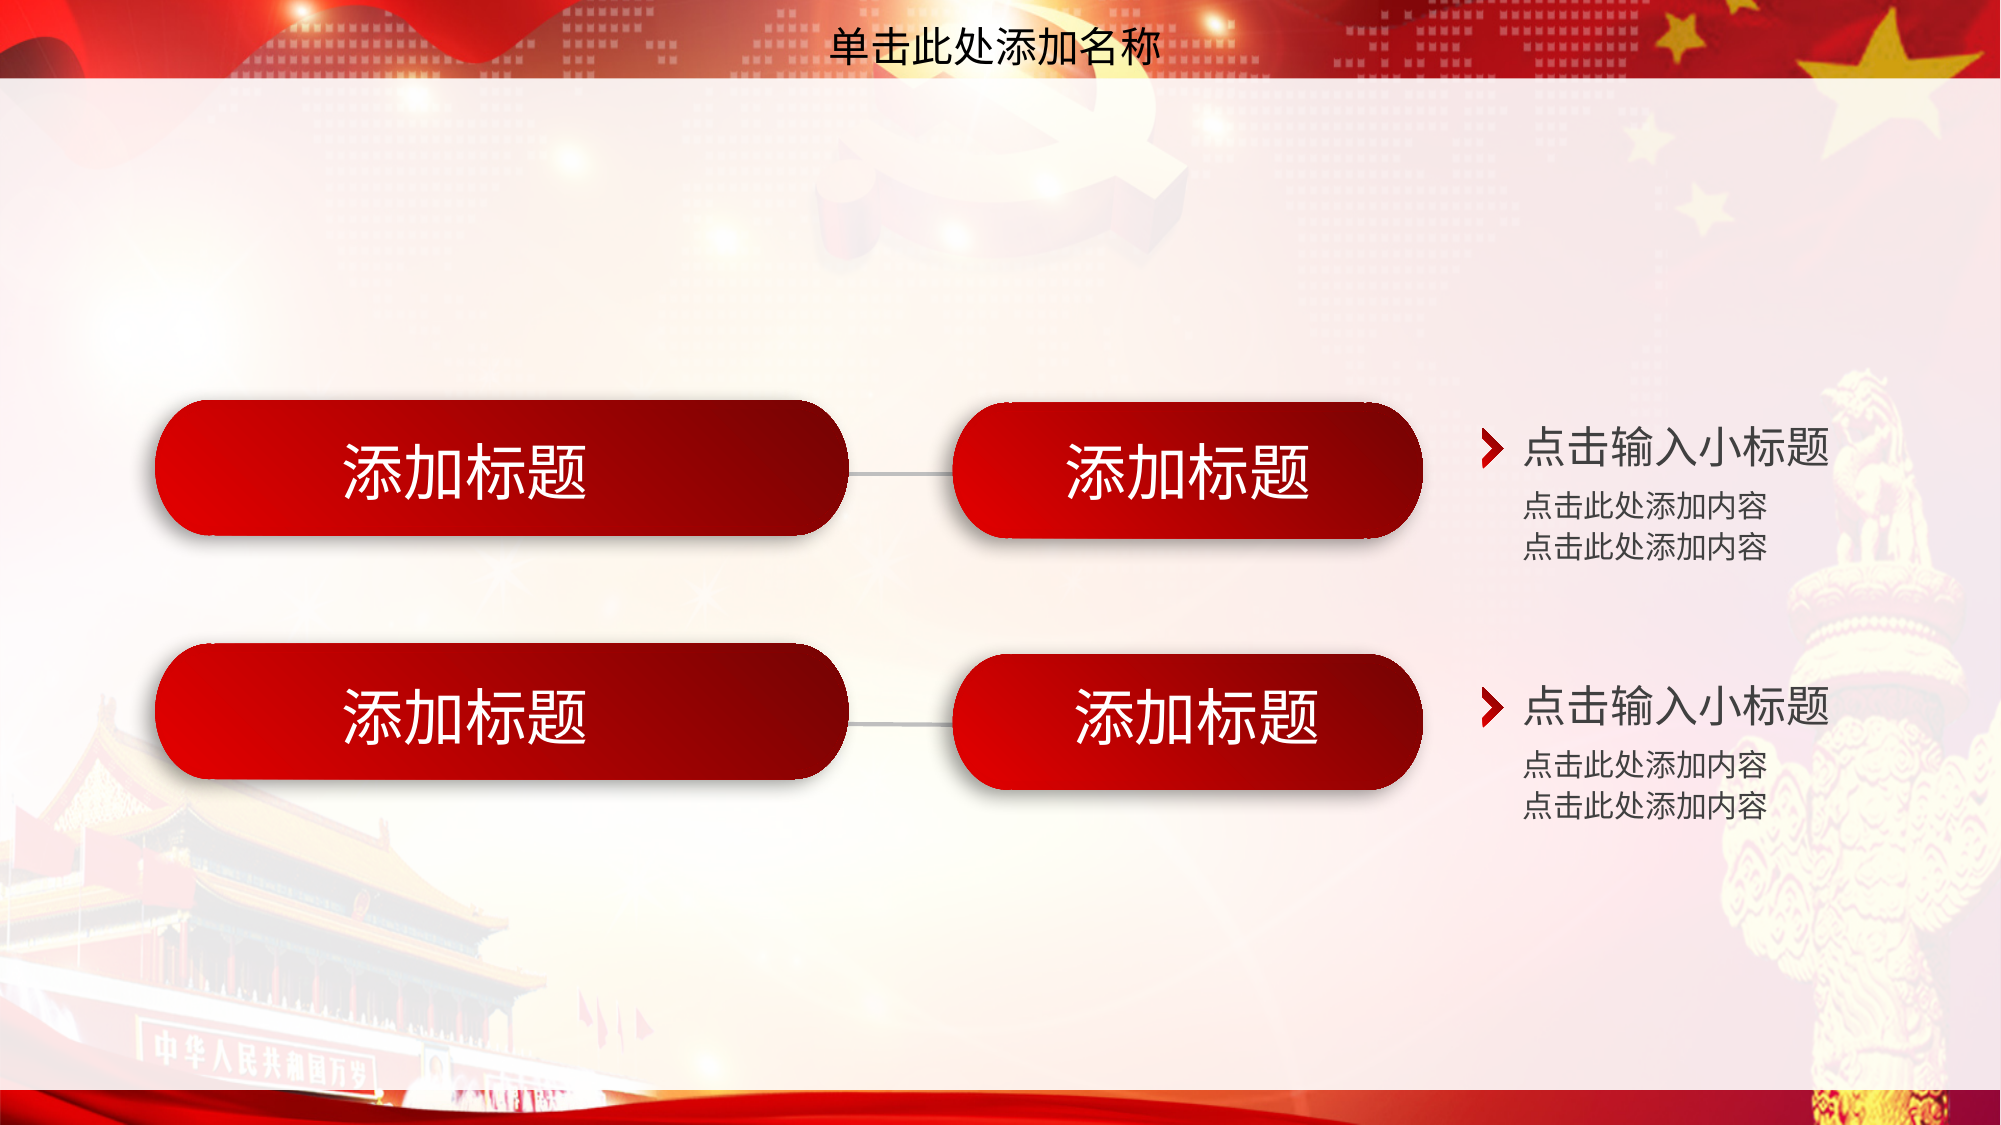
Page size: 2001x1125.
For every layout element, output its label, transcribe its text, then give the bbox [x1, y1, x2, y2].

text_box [155, 643, 849, 780]
text_box [0, 77, 2000, 1091]
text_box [155, 400, 849, 536]
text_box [952, 402, 1423, 539]
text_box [1482, 411, 1938, 574]
picture [0, 0, 2001, 1125]
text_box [952, 654, 1423, 790]
text_box 单击此处添加名称 [753, 12, 1238, 78]
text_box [1482, 670, 1938, 833]
